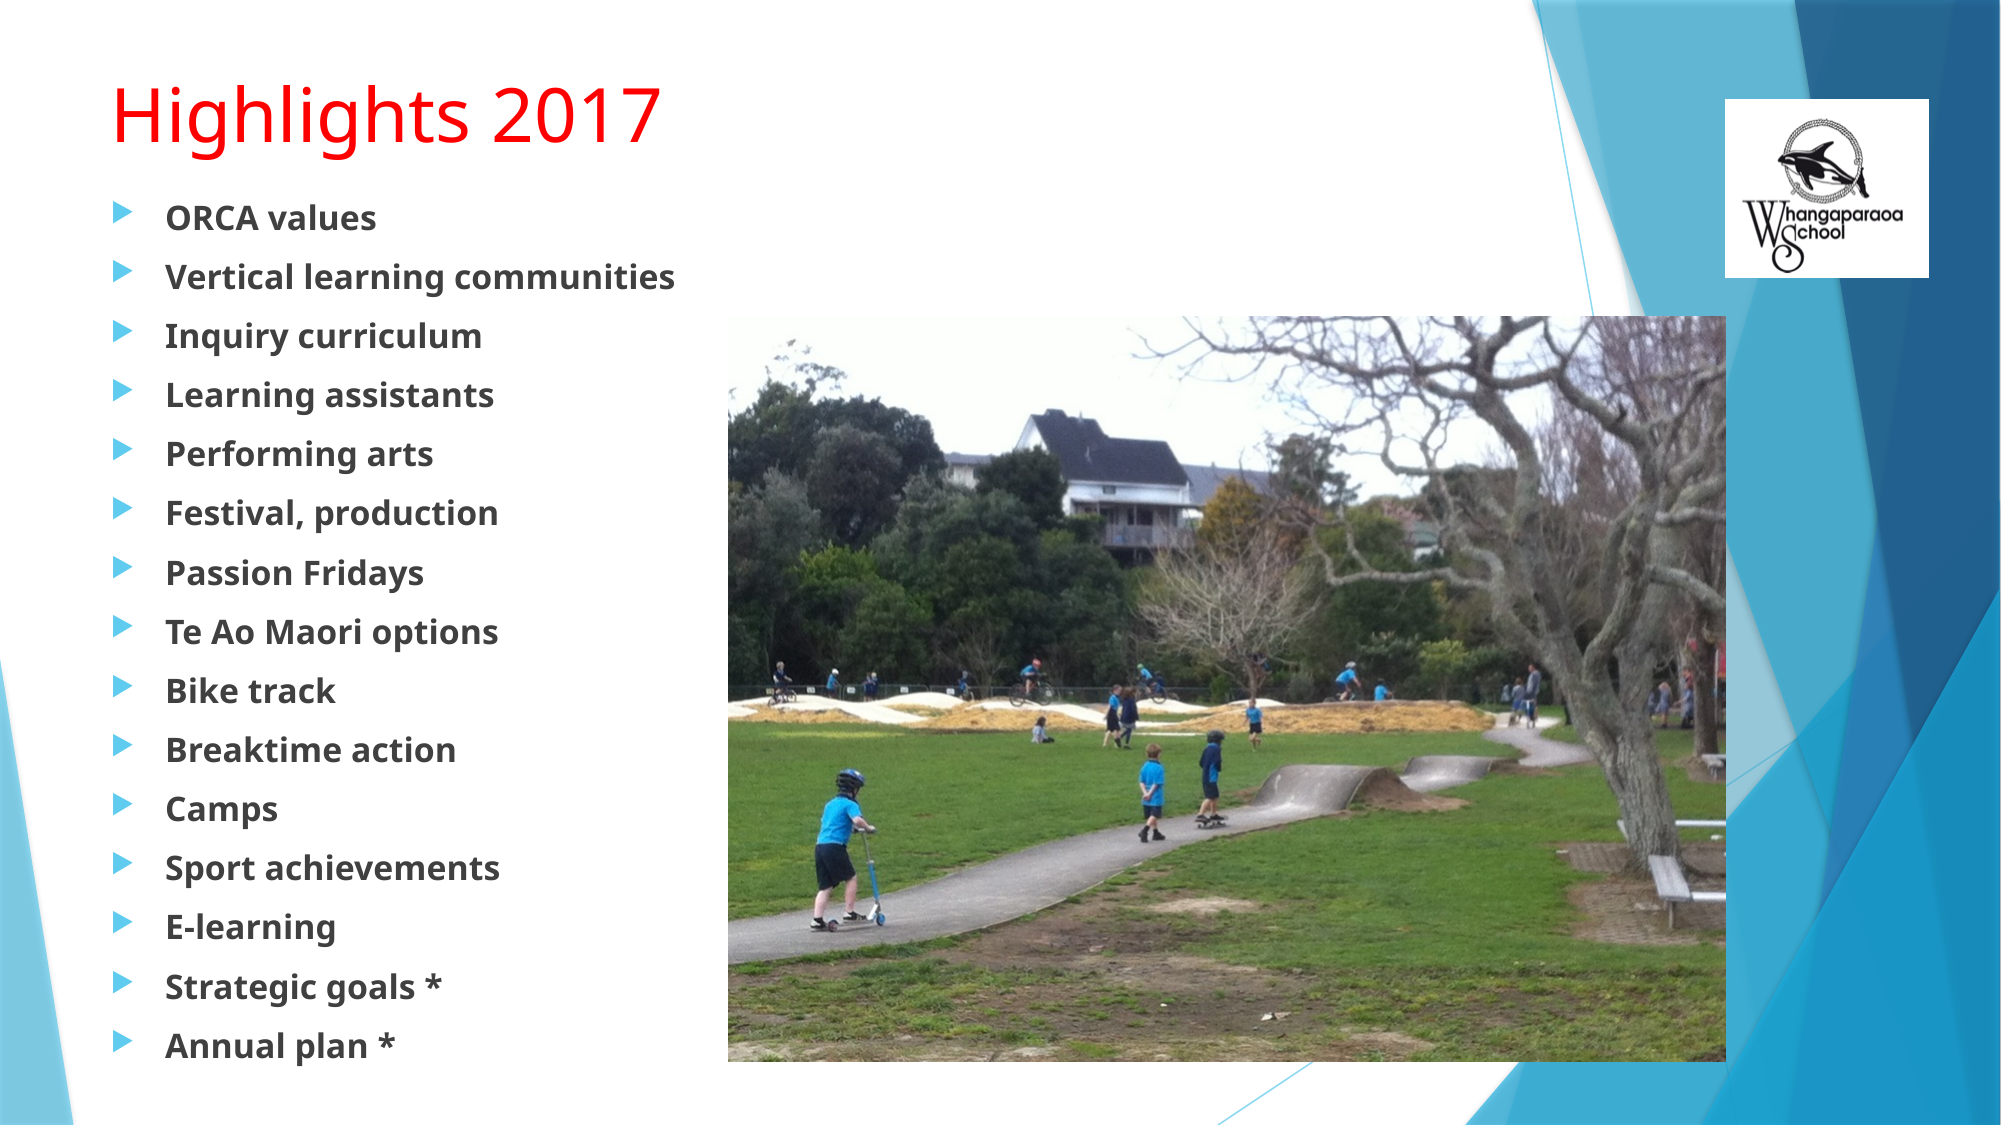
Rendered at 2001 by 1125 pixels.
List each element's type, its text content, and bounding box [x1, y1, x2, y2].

picture [727, 316, 1726, 1062]
list ORCA values Vertical learning communities Inquiry curriculum Learning assistants Performing arts Festival, production Passion Fridays Te Ao Maori options Bike track Breaktime action Camps Sport achievements E-learning Strategic goals * Annual plan * [95, 188, 1173, 1078]
title Highlights 2017 [95, 59, 1506, 277]
picture [1724, 99, 1929, 278]
